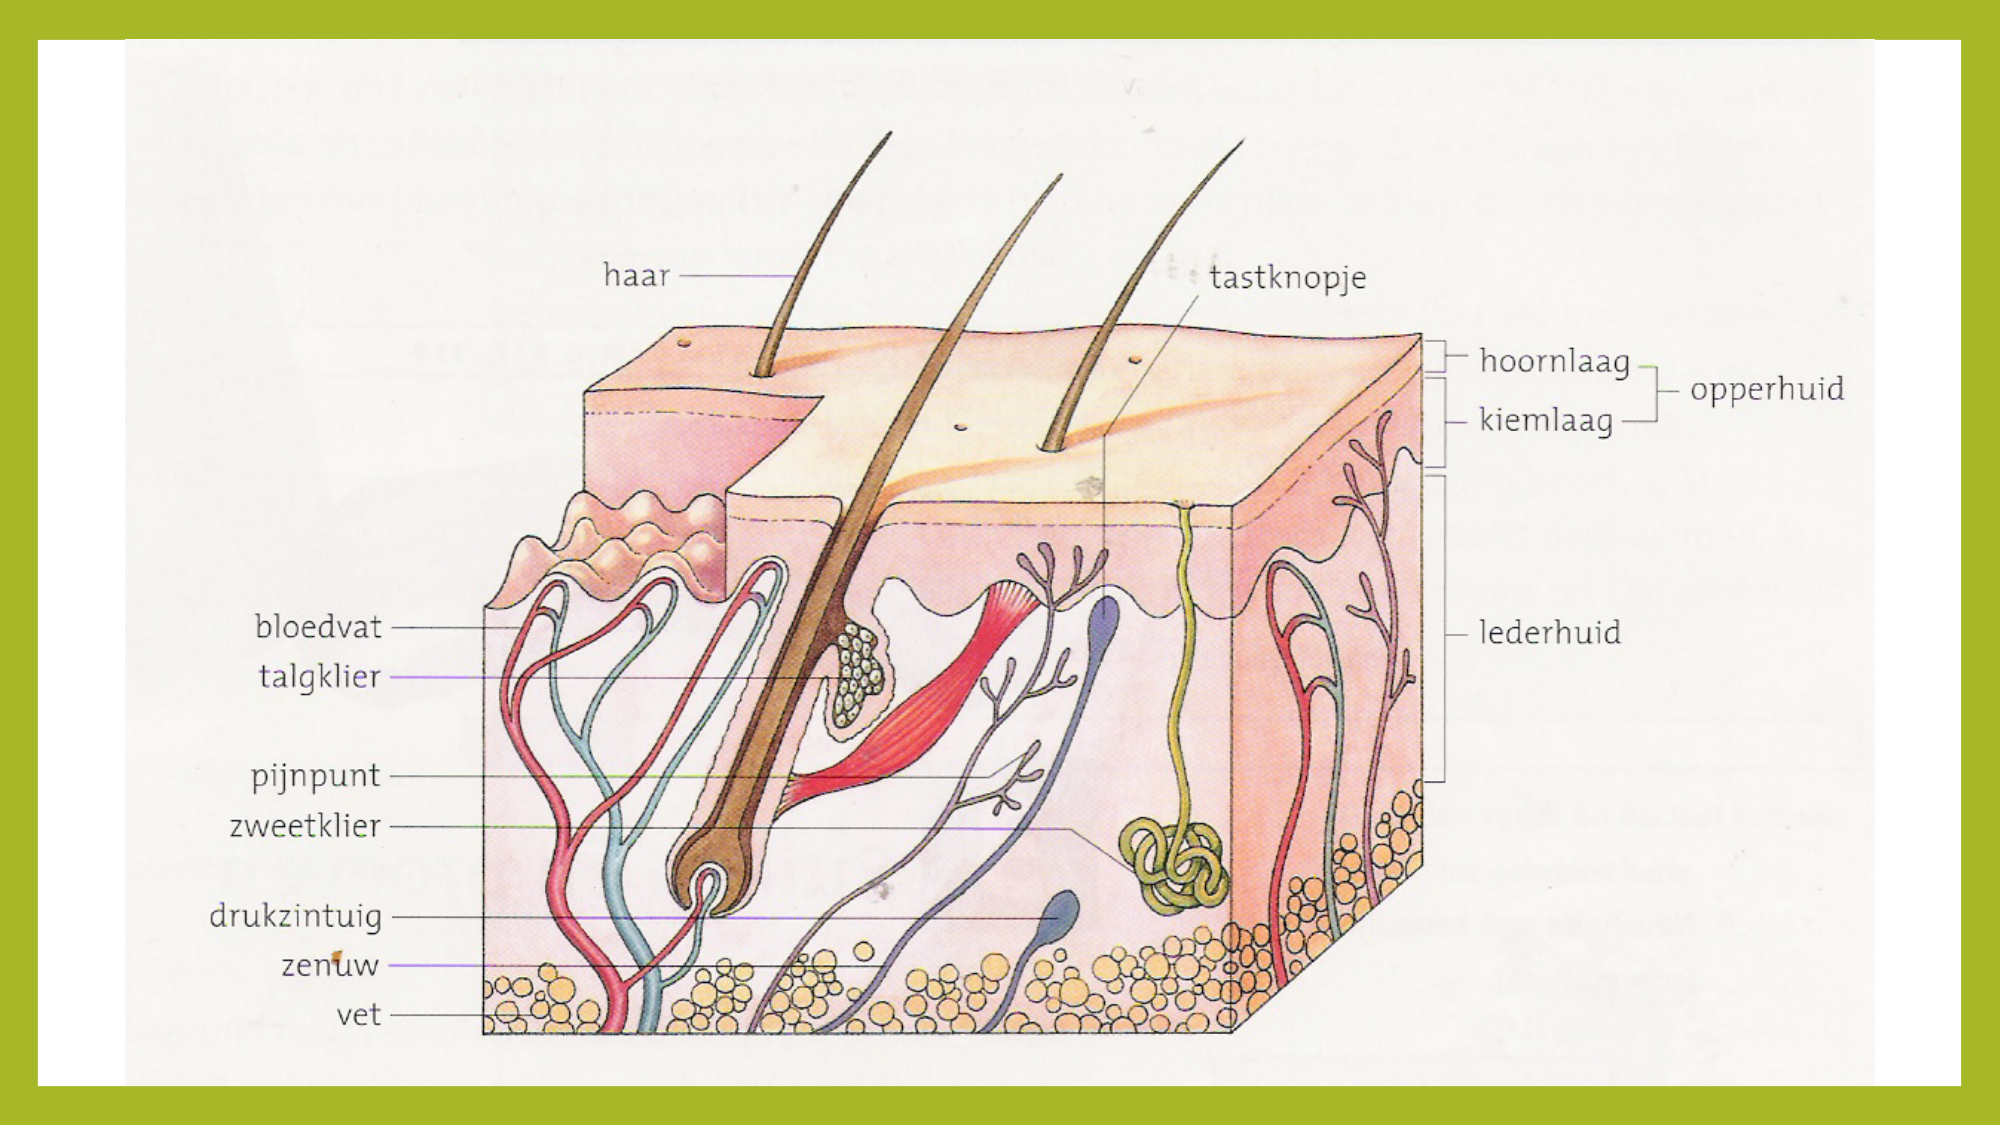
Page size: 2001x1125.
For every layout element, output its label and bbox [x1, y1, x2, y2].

picture [124, 38, 1875, 1087]
